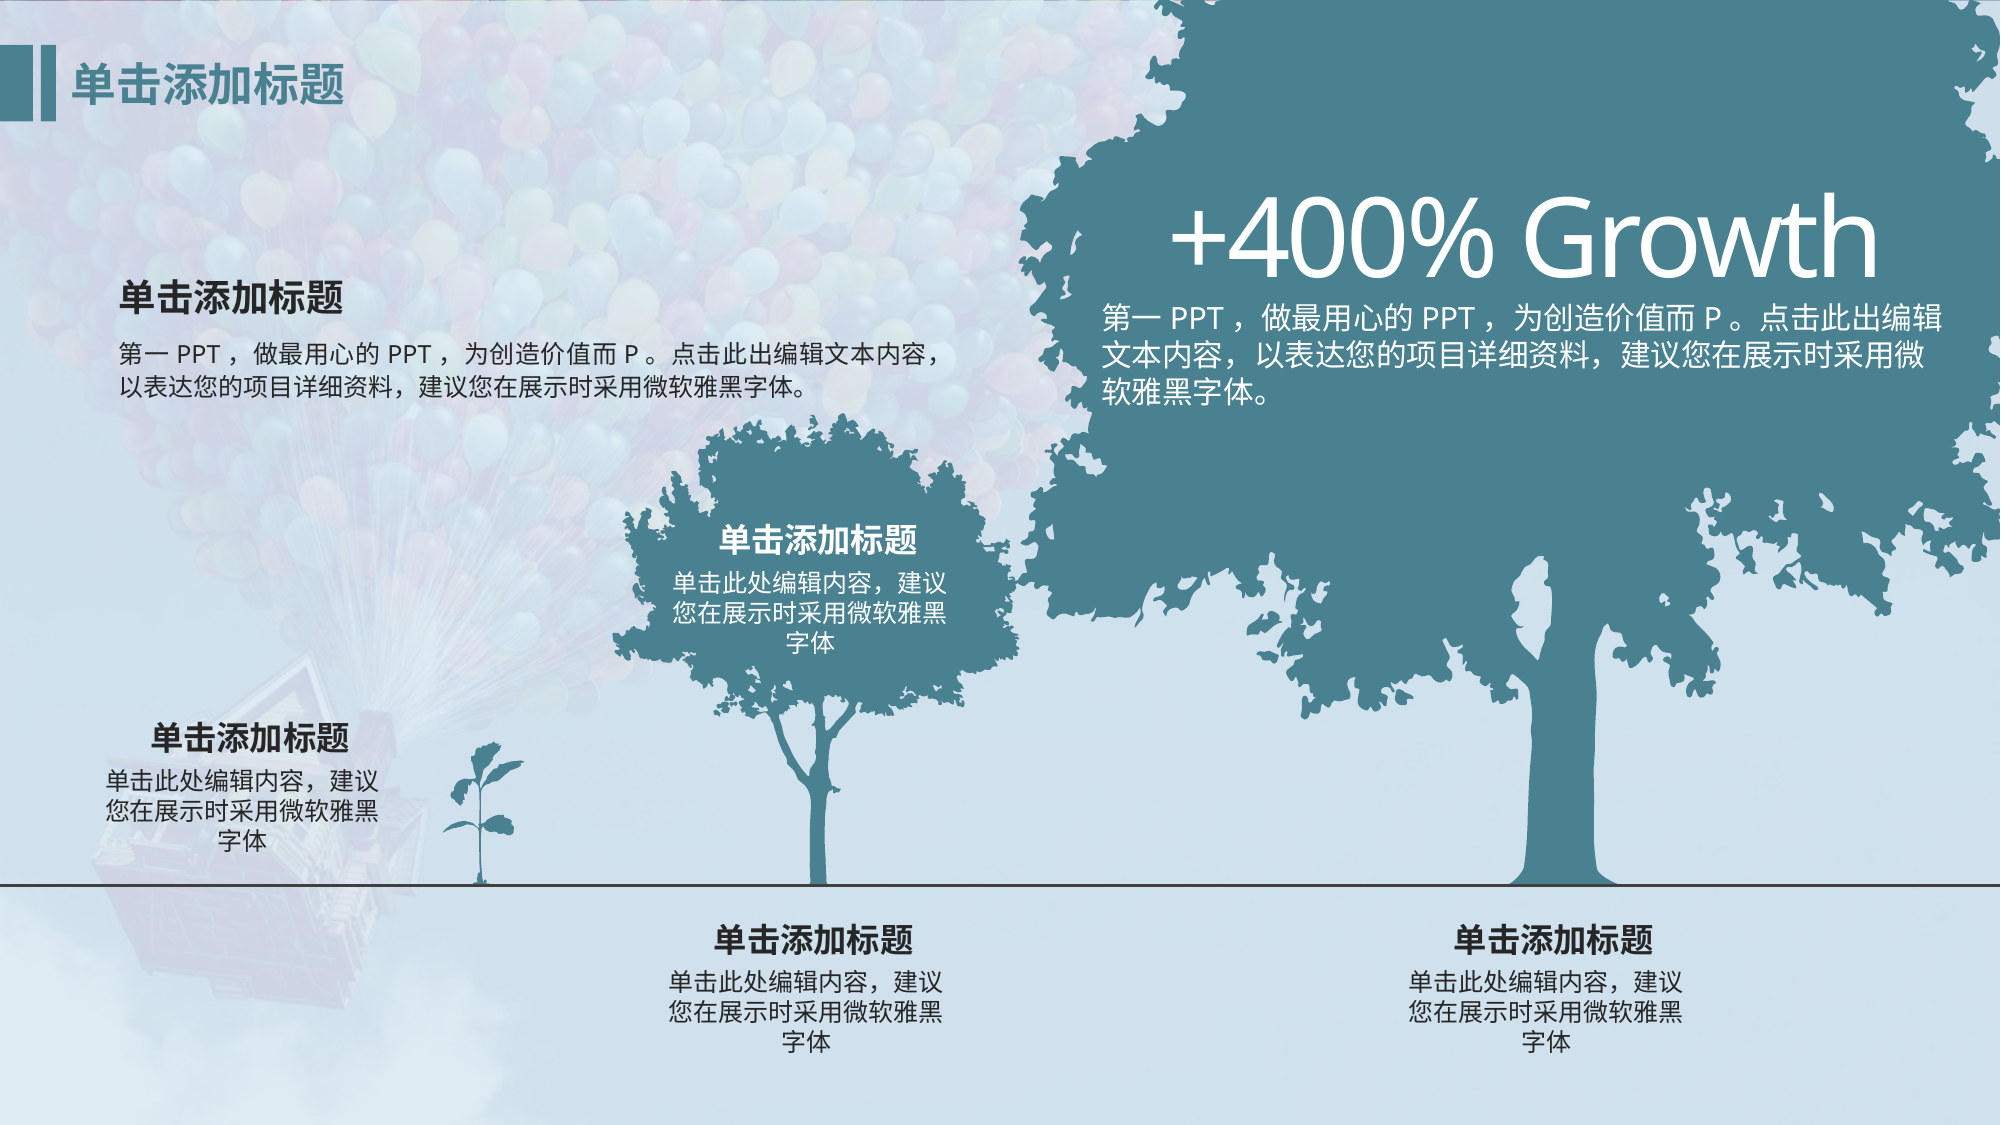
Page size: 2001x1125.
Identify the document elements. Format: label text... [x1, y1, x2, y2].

text_box [612, 413, 1020, 884]
text_box 单击添加标题 [104, 266, 361, 327]
text_box 单击添加标题 [1425, 911, 1682, 967]
text_box 单击此处编辑内容，建议您在展示时采用微软雅黑字体 [1399, 967, 1708, 1056]
text_box 单击此处编辑内容，建议您在展示时采用微软雅黑字体 [96, 766, 404, 855]
text_box [1017, 0, 2000, 884]
text_box [443, 741, 525, 884]
text_box 单击添加标题 [121, 710, 379, 765]
text_box 单击添加标题 [55, 47, 460, 118]
text_box 单击添加标题 [689, 512, 947, 567]
text_box 单击此处编辑内容，建议您在展示时采用微软雅黑字体 [663, 568, 972, 657]
text_box 单击添加标题 [685, 911, 942, 967]
text_box +400% Growth 第一PPT，做最用心的PPT，为创造价值而P。点击此出编辑文本内容，以表达您的项目详细资料，建议您在展示时采用微软雅黑字体。 [1086, 158, 1966, 417]
text_box 单击此处编辑内容，建议您在展示时采用微软雅黑字体 [659, 967, 968, 1056]
text_box 第一PPT，做最用心的PPT，为创造价值而P。点击此出编辑文本内容，以表达您的项目详细资料，建议您在展示时采用微软雅黑字体。 [104, 327, 968, 409]
